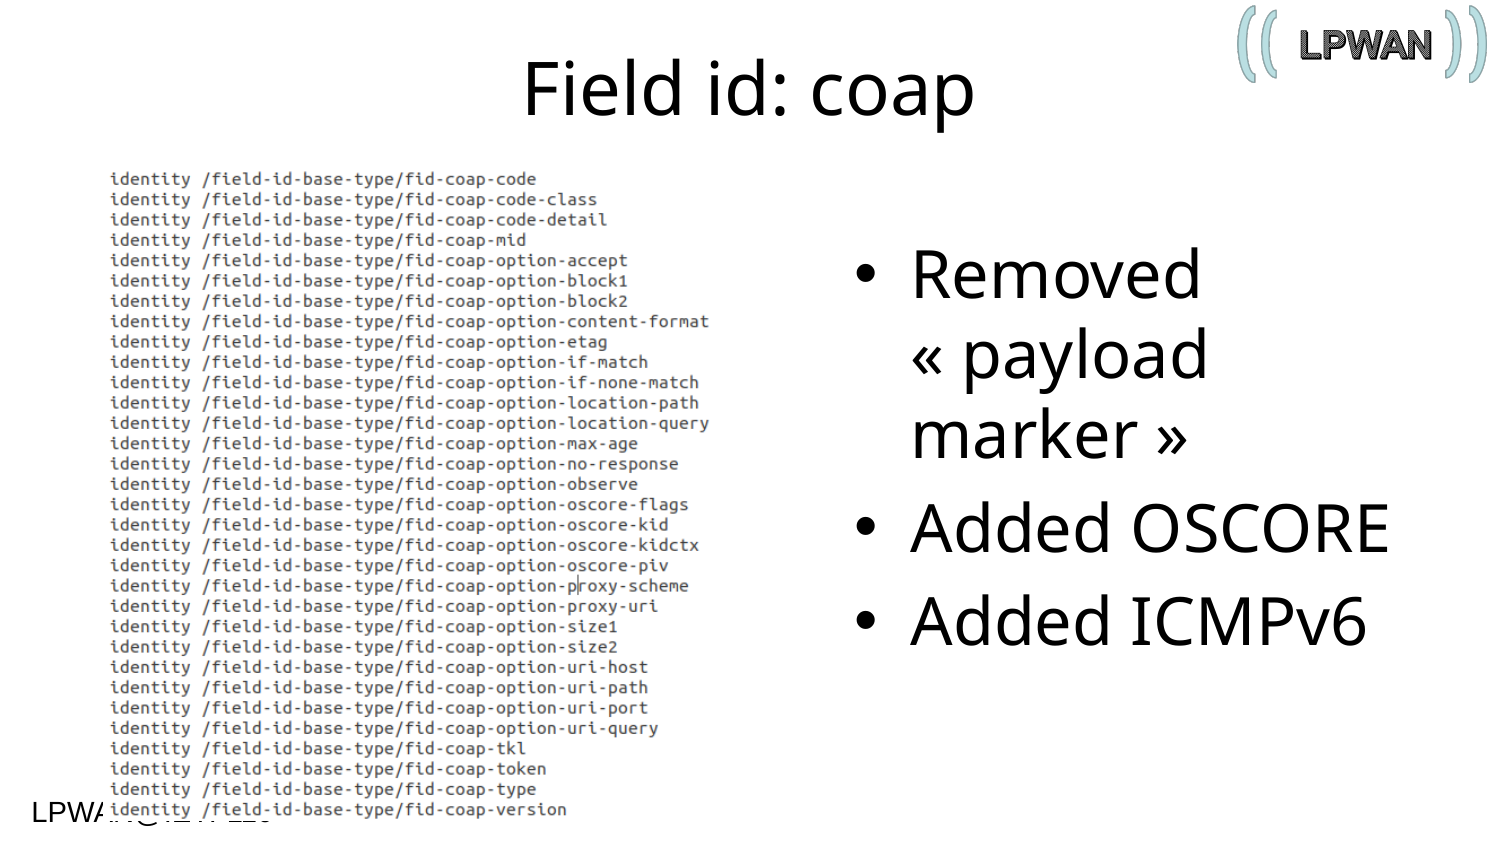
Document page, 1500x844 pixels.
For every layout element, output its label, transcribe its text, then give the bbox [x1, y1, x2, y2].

list Removed « payload marker » Added OSCORE Added ICMPv6 [839, 224, 1423, 760]
picture [102, 168, 800, 822]
title Field id: coap [75, 33, 1425, 139]
picture [1237, 5, 1487, 83]
